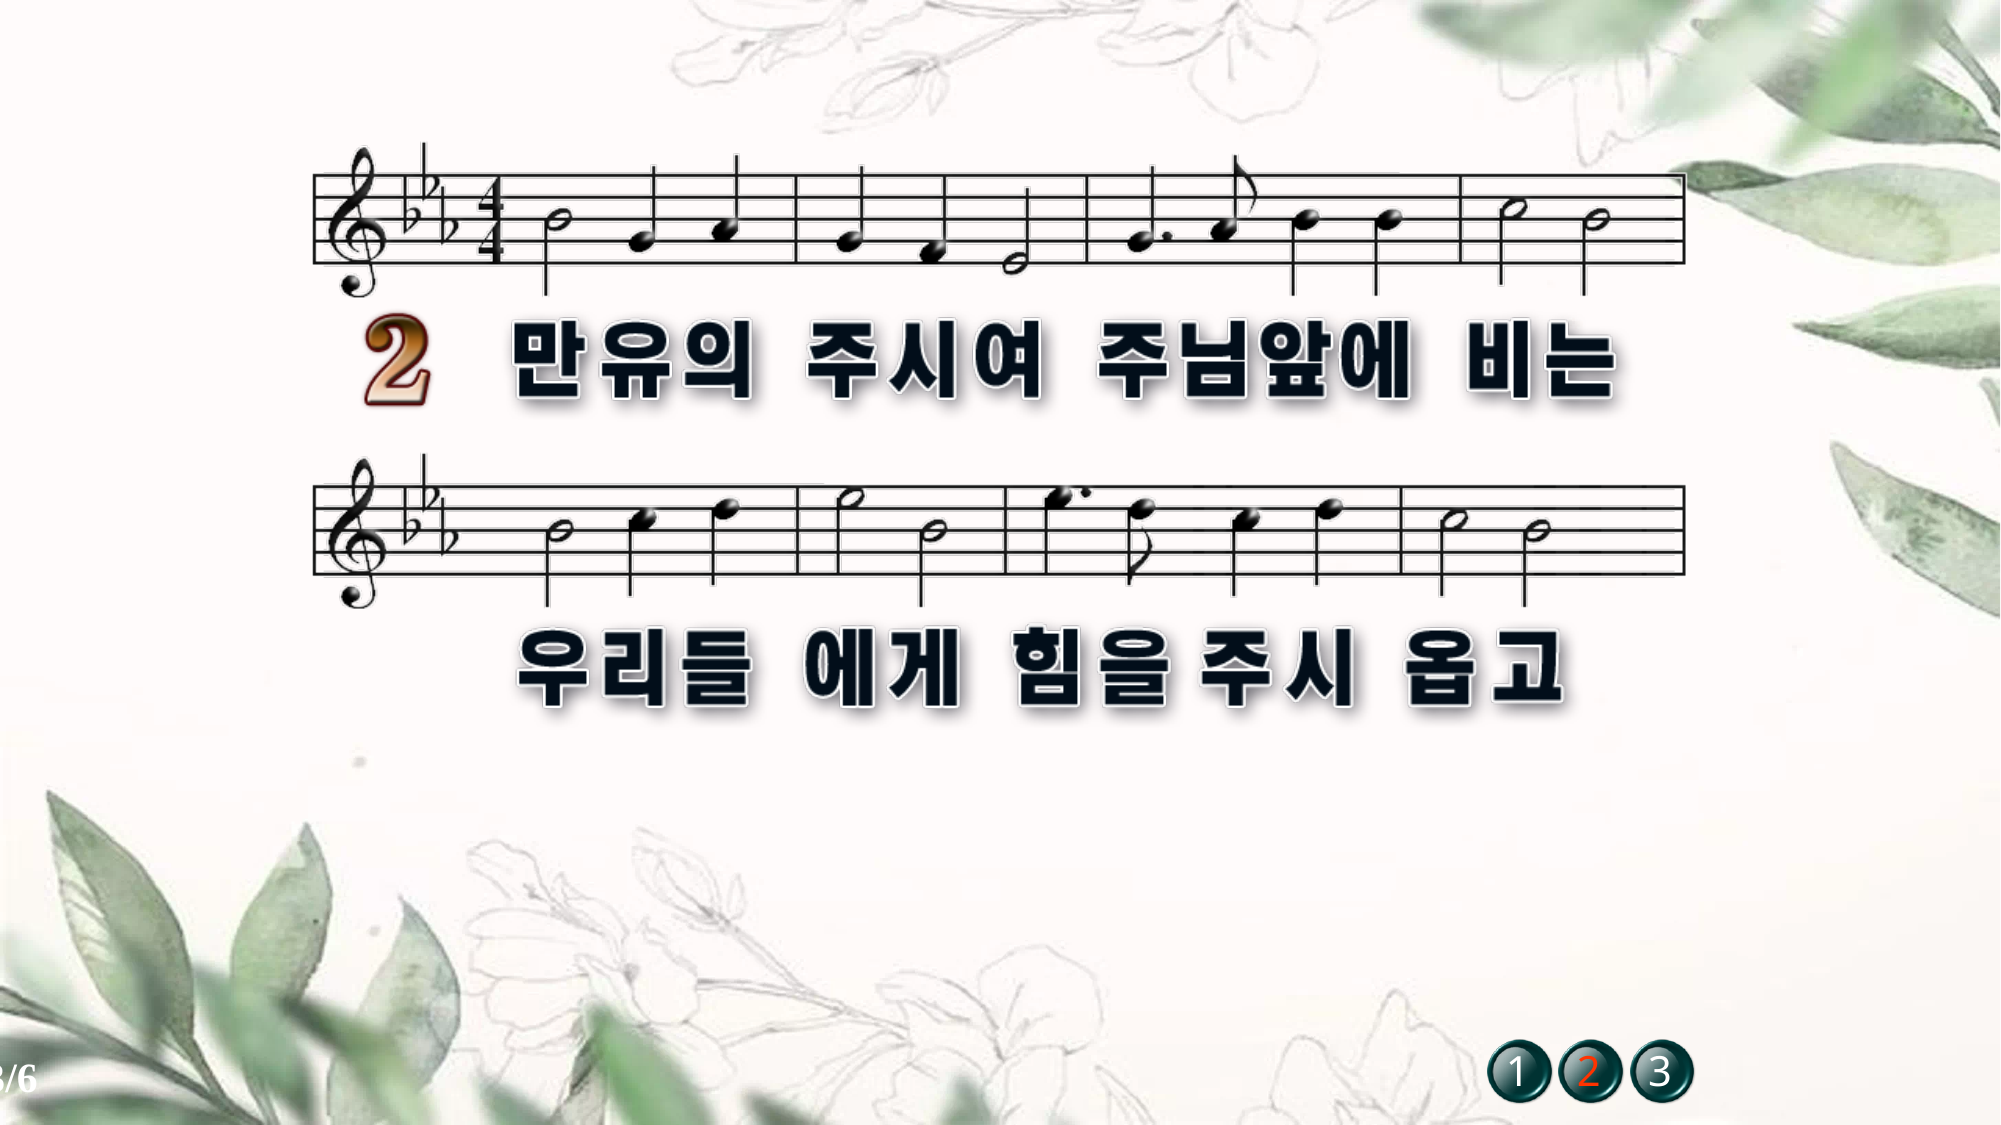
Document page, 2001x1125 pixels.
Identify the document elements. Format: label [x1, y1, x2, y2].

picture [0, 0, 2001, 1125]
text_box [1555, 1035, 1626, 1106]
text_box [1627, 1035, 1697, 1106]
text_box [1484, 1035, 1555, 1106]
